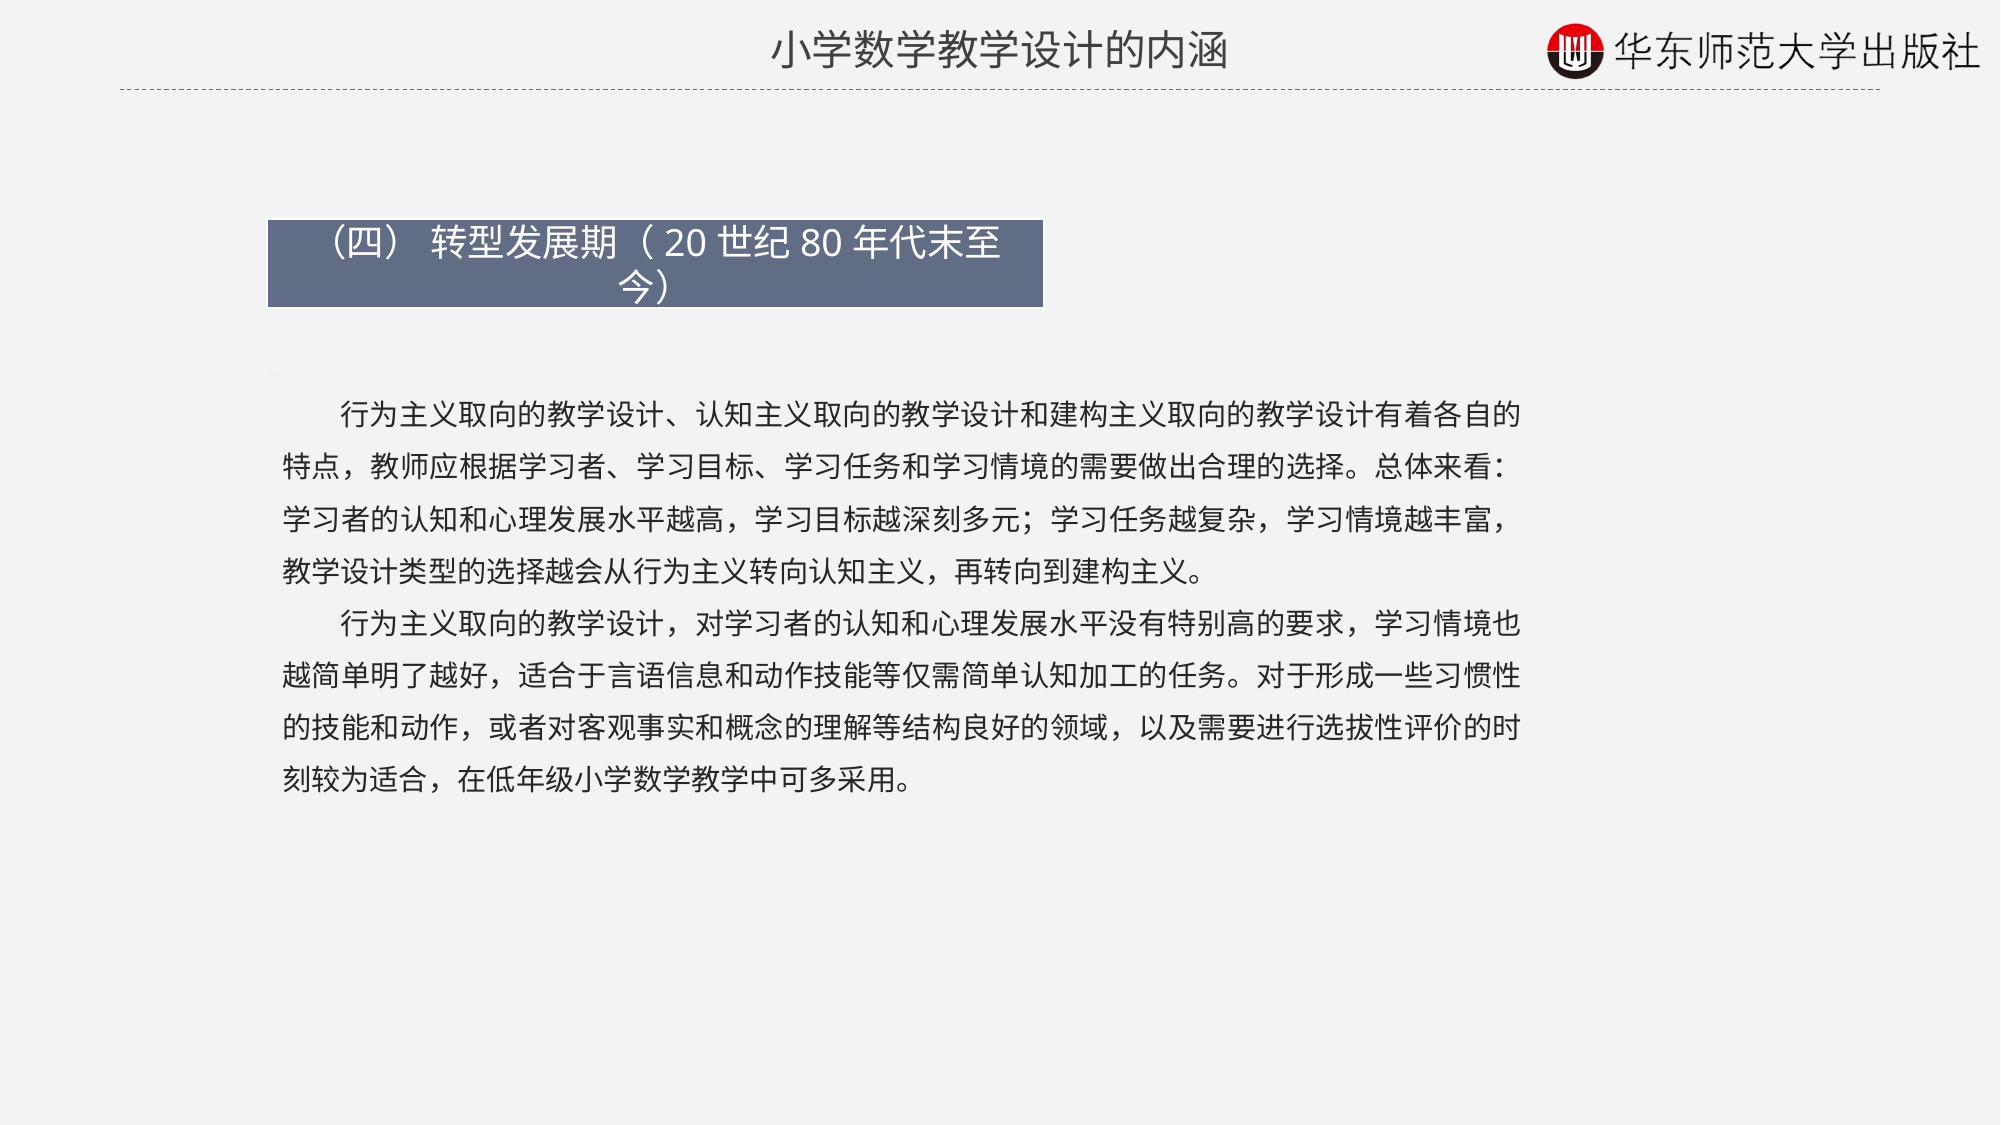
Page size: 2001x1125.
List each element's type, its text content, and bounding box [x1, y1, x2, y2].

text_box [1536, 13, 1989, 83]
text_box （四） 转型发展期（20世纪80年代末至今） [266, 218, 1045, 309]
text_box 行为主义取向的教学设计、认知主义取向的教学设计和建构主义取向的教学设计有着各自的特点，教师应根据学习者、学习目标、学习任务和学习情境的需要做出合理的选择。总体来看：学习者的认知和心理发展水平越高，学习目标越深刻多元；学习任务越复杂，学习情境越丰富，教学设计类型的选择越会从行为主义转向认知主义，再转向到建构主义。 行为主义取向的教学设计，对学习者的认知和心理发展水平没有特别高的要求，学习情境也越简单明了越好，适合于言语信息和动作技能等仅需简单认知加工的任务。对于形成一些习惯性的技能和动作，或者对客观事实和概念的理解等结构良好的领域，以及需要进行选拔性评价的时刻较为适合，在低年级小学数学教学中可多采用。 [267, 372, 1537, 804]
text_box 小学数学教学设计的内涵 [680, 23, 1320, 74]
